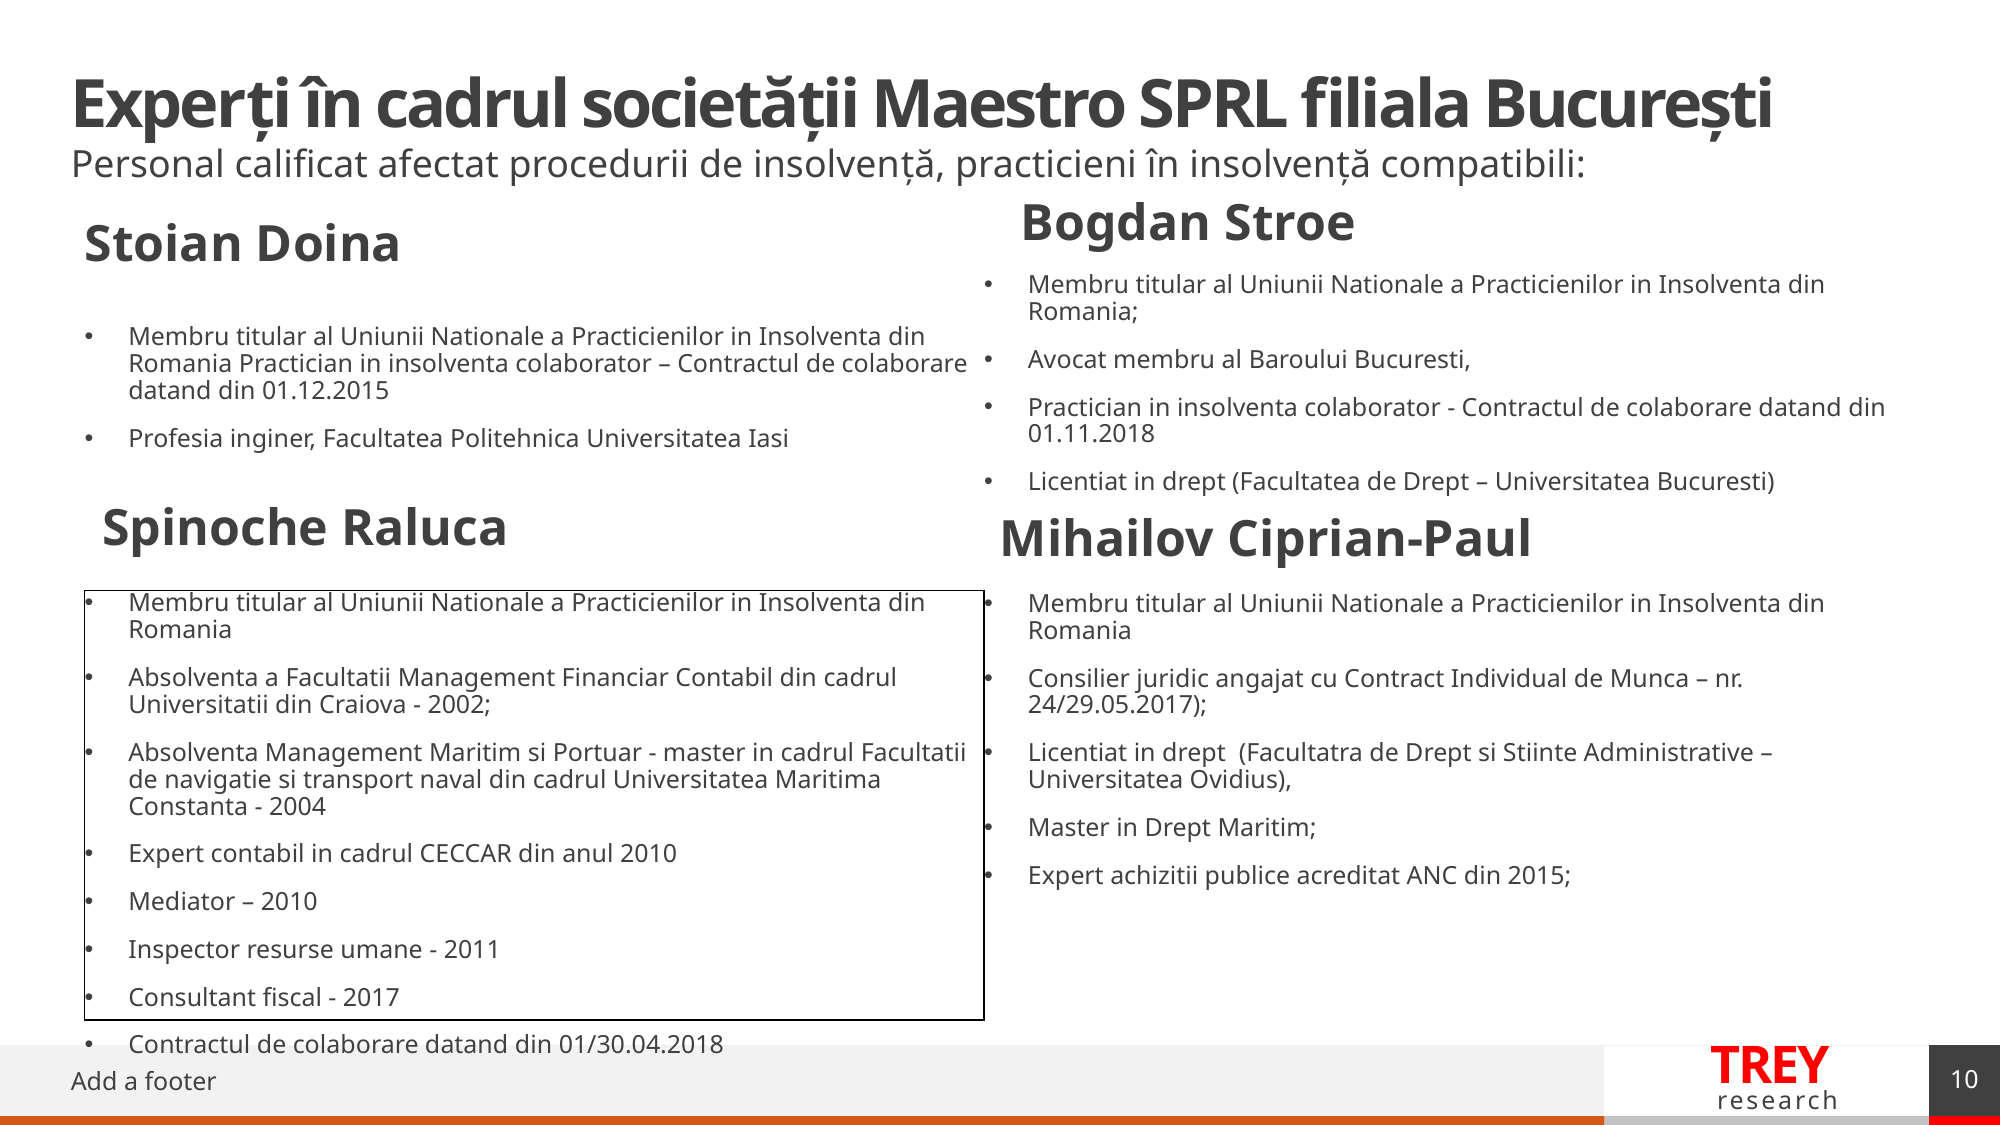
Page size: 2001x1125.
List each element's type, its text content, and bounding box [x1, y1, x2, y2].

list Membru titular al Uniunii Nationale a Practicienilor in Insolventa din Romania Practician in insolventa colaborator – Contractul de colaborare datand din 01.12.2015 Profesia inginer, Facultatea Politehnica Universitatea Iasi [84, 323, 984, 467]
list Personal calificat afectat procedurii de insolvență, practicieni în insolvență compatibili: [70, 144, 1864, 204]
text_box Membru titular al Uniunii Nationale a Practicienilor in Insolventa din Romania Consilier juridic angajat cu Contract Individual de Munca – nr. 24/29.05.2017); Licentiat in drept (Facultatra de Drept si Stiinte Administrative – Universitatea Ovidius), Master in Drept Maritim; Expert achizitii publice acreditat ANC din 2015; [984, 590, 1882, 849]
text_box Mihailov Ciprian-Paul [999, 513, 1898, 573]
list Bogdan Stroe [1020, 197, 1915, 257]
title Experți în cadrul societății Maestro SPRL filiala București [70, 70, 1932, 142]
slide_number 10 [1929, 1045, 2000, 1117]
list Membru titular al Uniunii Nationale a Practicienilor in Insolventa din Romania; Avocat membru al Baroului Bucuresti, Practician in insolventa colaborator - Contractul de colaborare datand din 01.11.2018 Licentiat in drept (Facultatea de Drept – Universitatea Bucuresti) [984, 272, 1898, 474]
list Stoian Doina [84, 218, 933, 295]
footer Add a footer [70, 1056, 1000, 1105]
text_box Membru titular al Uniunii Nationale a Practicienilor in Insolventa din Romania Absolventa a Facultatii Management Financiar Contabil din cadrul Universitatii din Craiova - 2002; Absolventa Management Maritim si Portuar - master in cadrul Facultatii de navigatie si transport naval din cadrul Universitatea Maritima Constanta - 2004 Expert contabil in cadrul CECCAR din anul 2010 Mediator – 2010 Inspector resurse umane - 2011 Consultant fiscal - 2017 Contractul de colaborare datand din 01/30.04.2018 [84, 590, 985, 1020]
text_box Spinoche Raluca [102, 502, 1000, 562]
